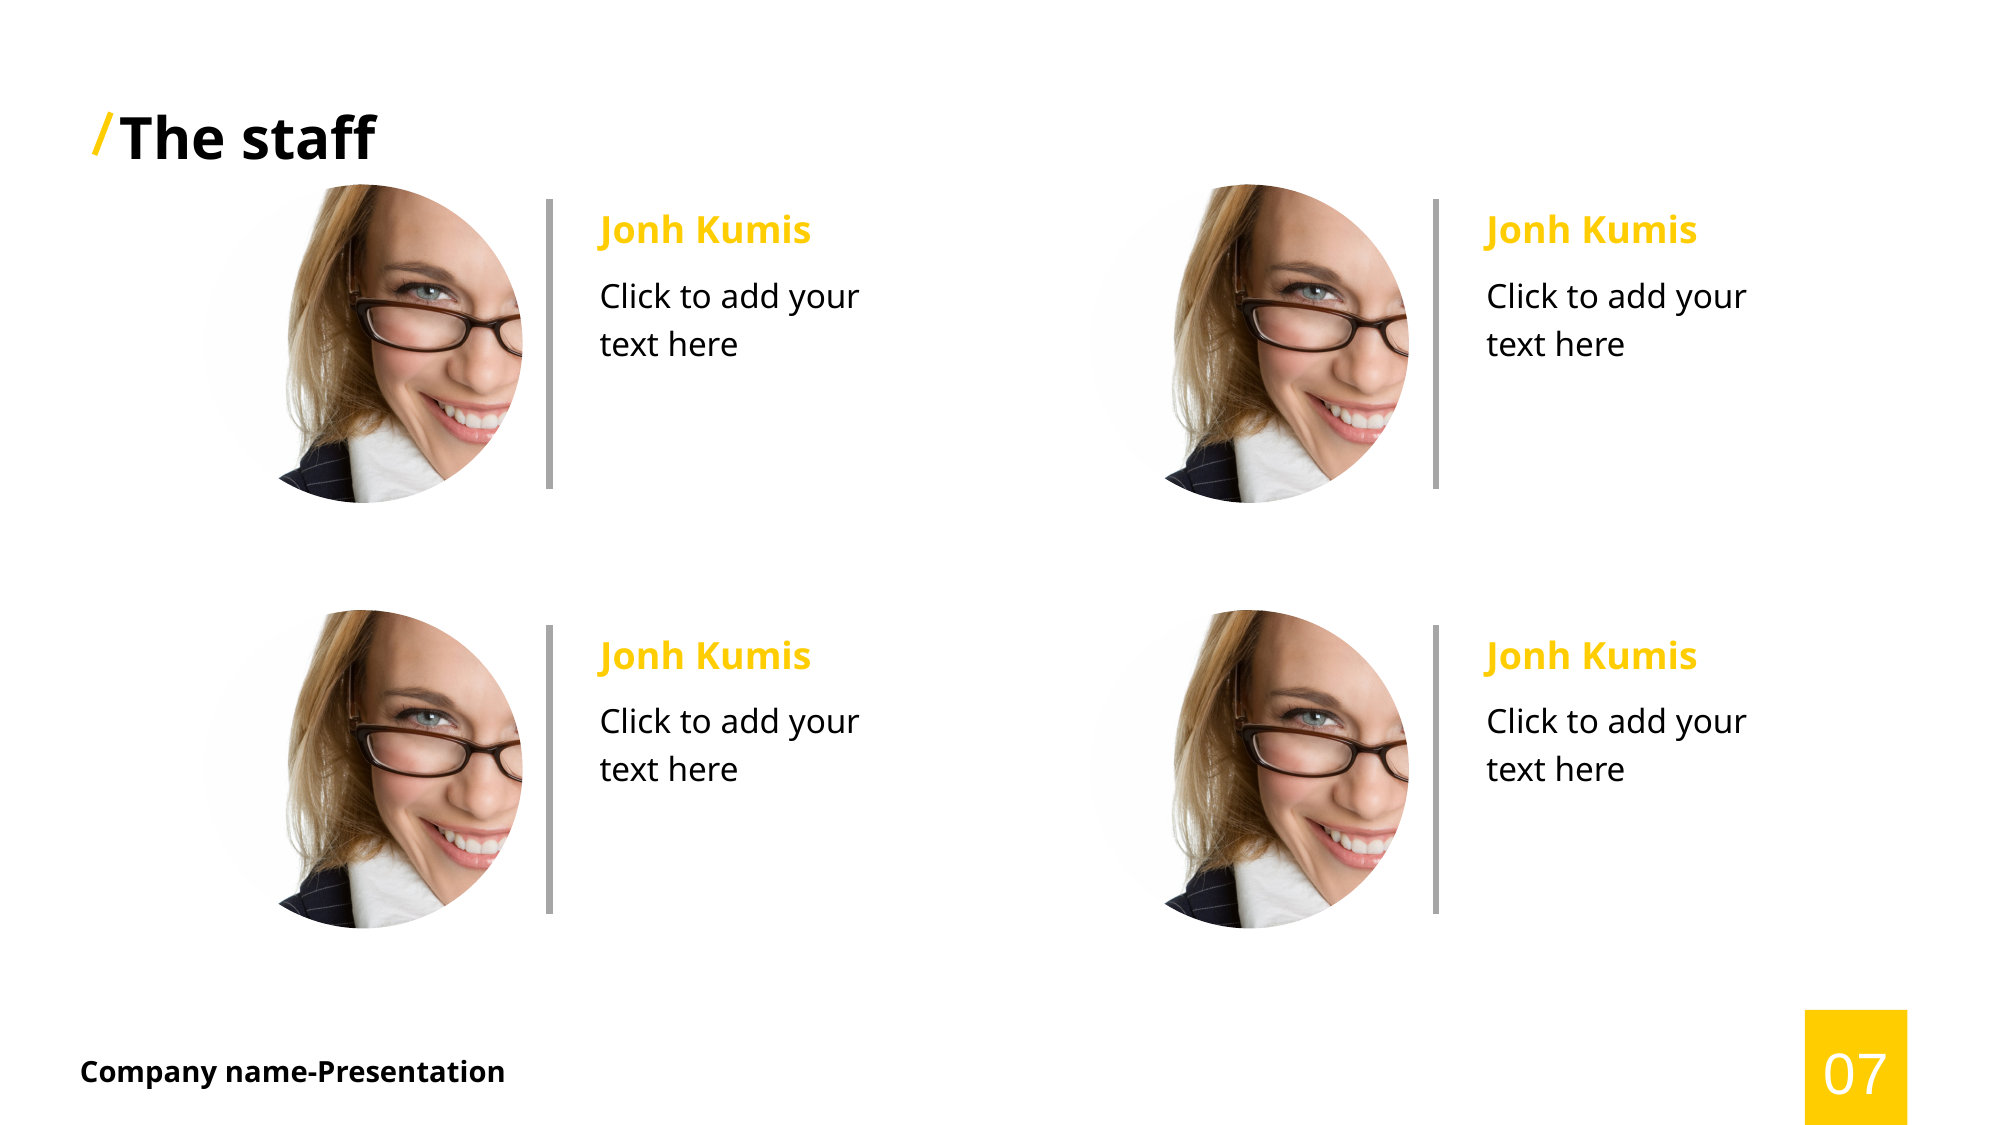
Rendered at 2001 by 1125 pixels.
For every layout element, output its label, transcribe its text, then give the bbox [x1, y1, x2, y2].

text_box Click to add your text here [1471, 685, 1795, 796]
text_box 07 [1804, 1009, 1908, 1125]
text_box Jonh Kumis [585, 624, 1091, 685]
text_box [203, 609, 524, 930]
text_box The staff [104, 93, 738, 179]
text_box [203, 183, 524, 504]
text_box Jonh Kumis [1471, 199, 1978, 259]
text_box Jonh Kumis [1471, 624, 1978, 685]
text_box Click to add your text here [584, 259, 909, 371]
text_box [94, 112, 111, 155]
text_box [1089, 609, 1410, 930]
text_box Click to add your text here [584, 685, 909, 796]
text_box Company name-Presentation [64, 1045, 532, 1096]
text_box Jonh Kumis [585, 199, 1091, 259]
text_box [1089, 183, 1410, 504]
text_box Click to add your text here [1471, 259, 1795, 371]
